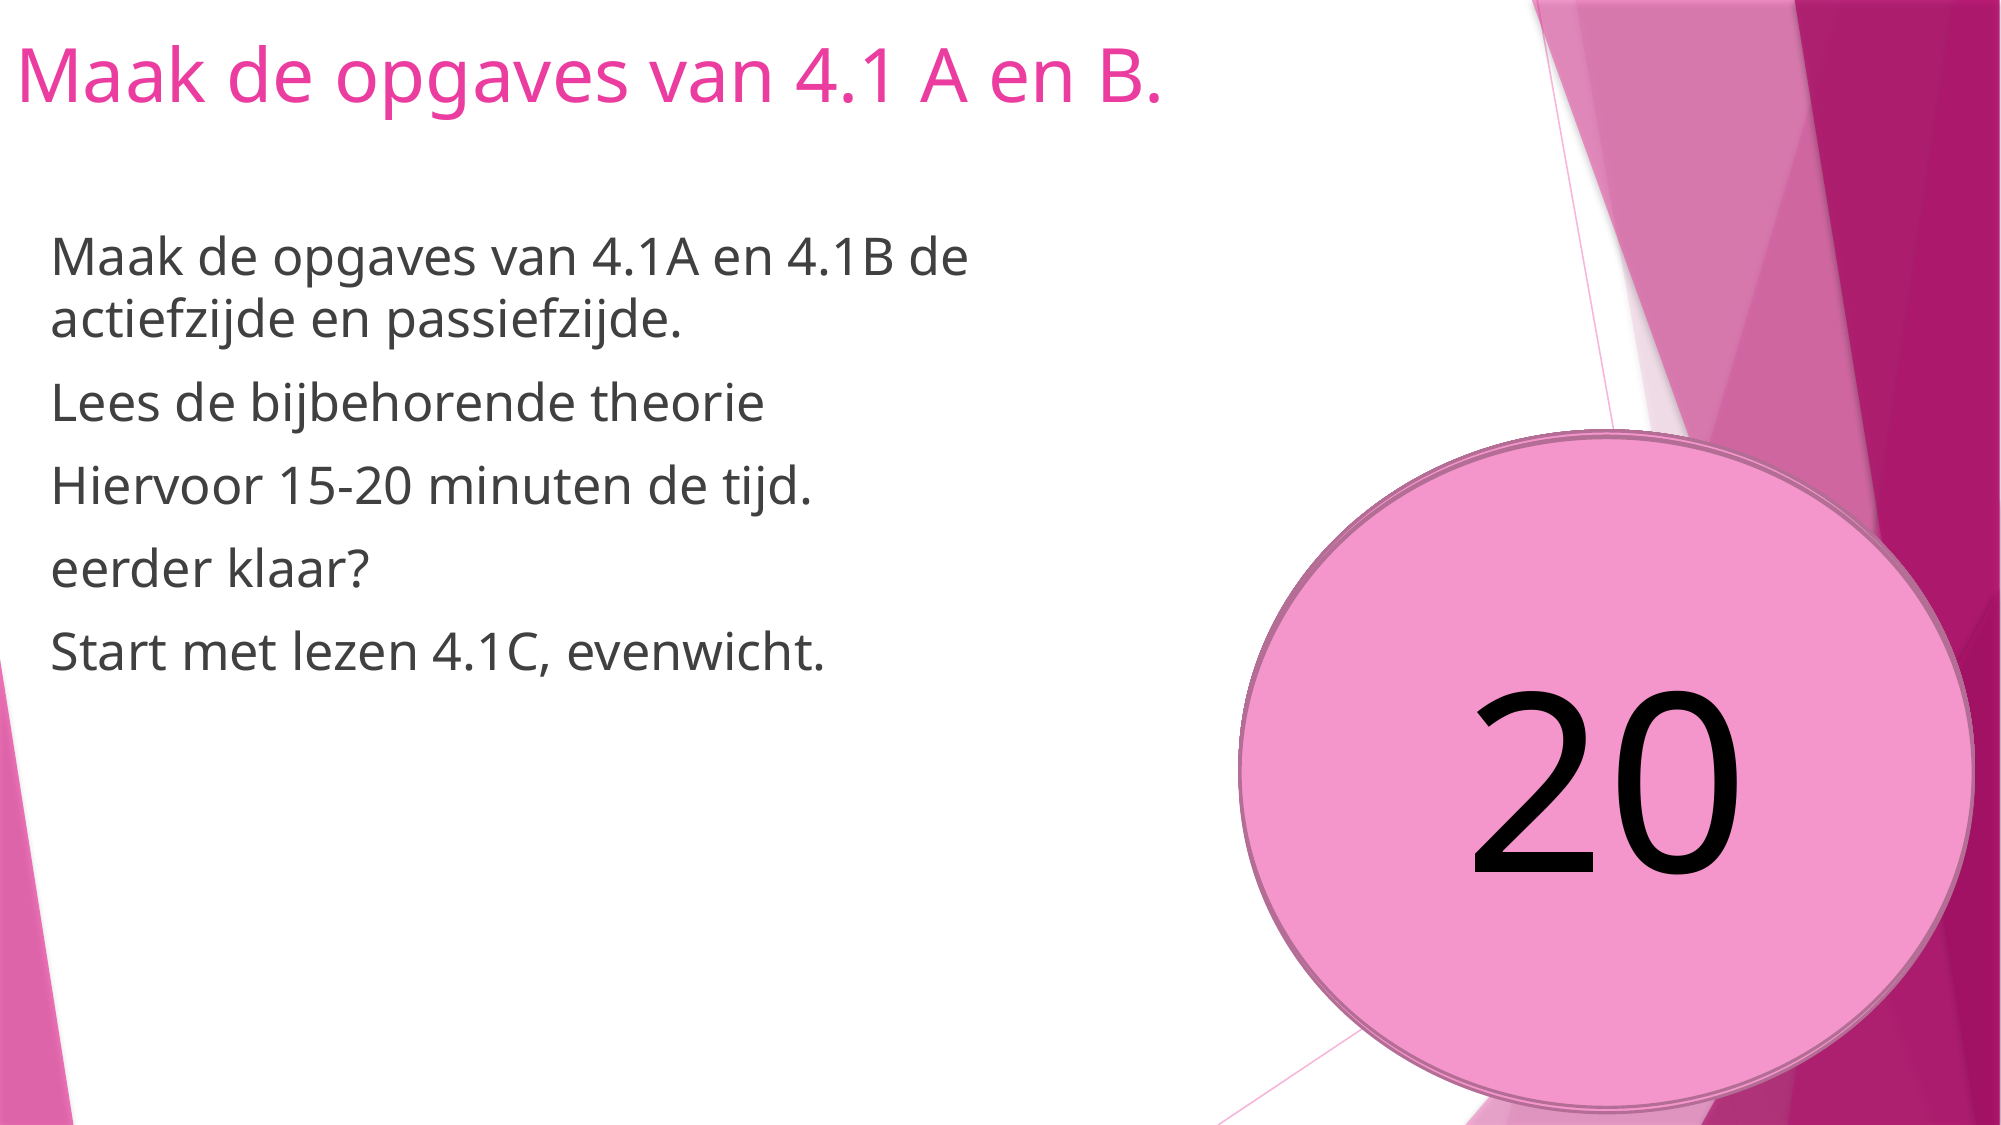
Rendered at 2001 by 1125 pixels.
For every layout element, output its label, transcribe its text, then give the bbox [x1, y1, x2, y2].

text_box 19 [1242, 825, 1971, 1115]
text_box 20 [1238, 436, 1975, 1109]
text_box 13 [1242, 429, 1972, 723]
list Maak de opgaves van 4.1A en 4.1B de actiefzijde en passiefzijde. Lees de bijbehorende theorie Hiervoor 15-20 minuten de tijd. eerder klaar? Start met lezen 4.1C, evenwicht. [35, 215, 1241, 1109]
title Maak de opgaves van 4.1 A en B. [0, 19, 1548, 317]
